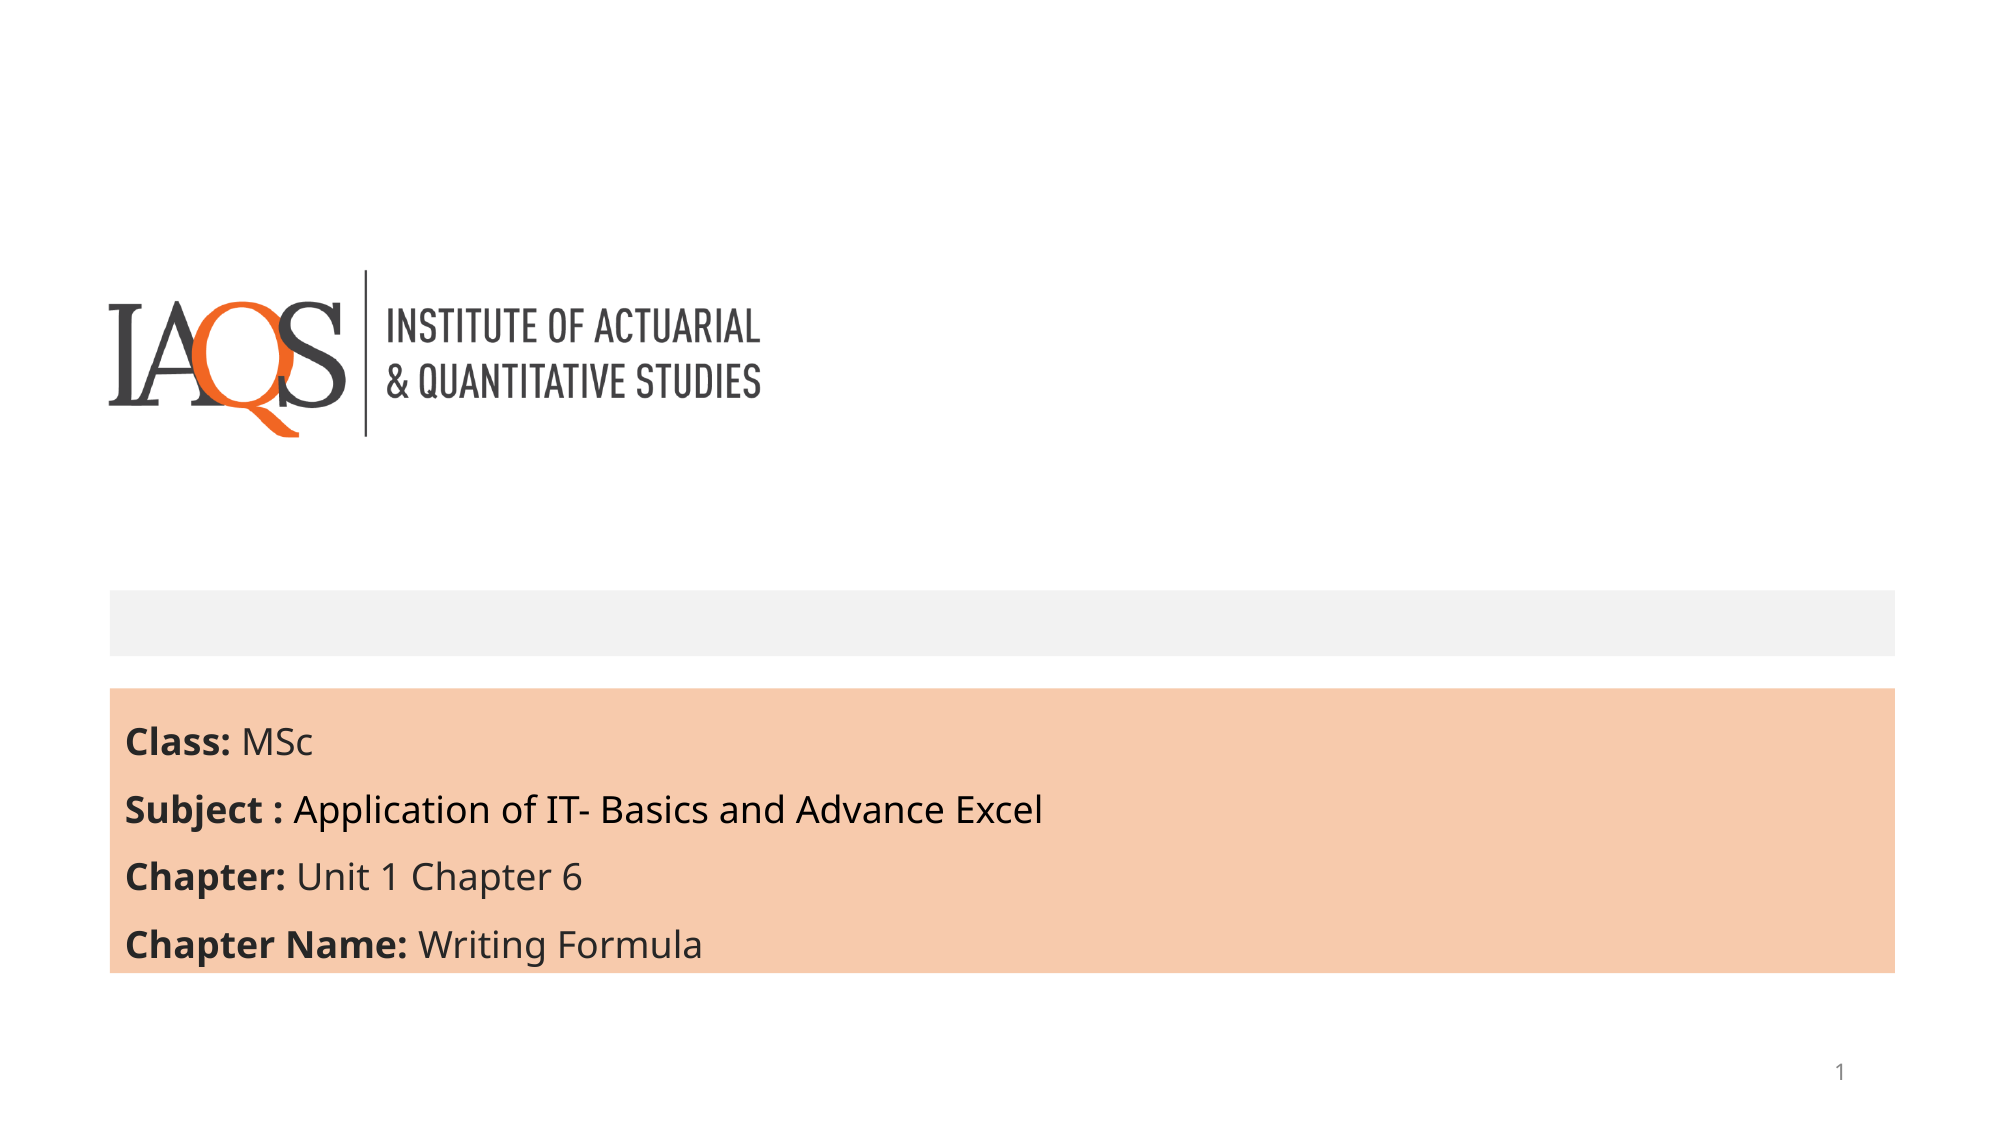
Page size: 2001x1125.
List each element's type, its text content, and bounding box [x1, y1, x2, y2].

text_box Class: MSc Subject : Application of IT- Basics and Advance Excel Chapter: Unit 1 Chapter 6 Chapter Name: Writing Formula [109, 688, 1895, 974]
slide_number ‹#› [1412, 1042, 1863, 1103]
picture [67, 261, 801, 447]
text_box [109, 590, 1895, 657]
